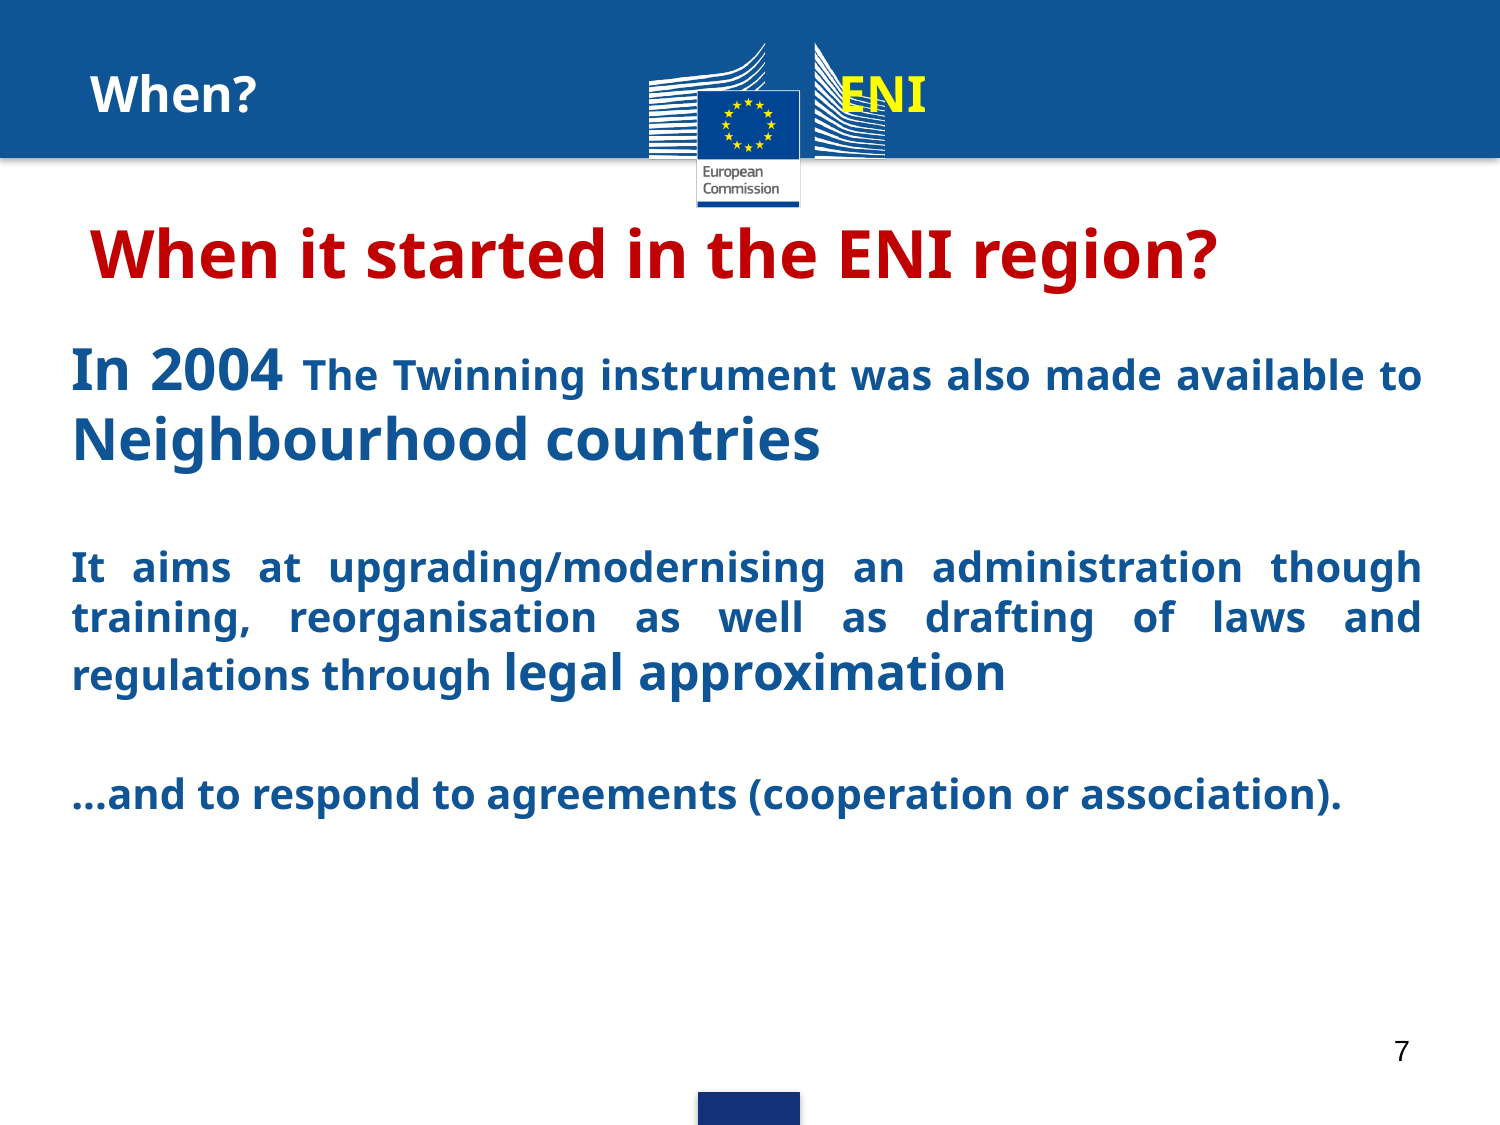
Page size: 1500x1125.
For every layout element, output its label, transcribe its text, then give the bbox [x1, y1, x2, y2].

list In 2004 The Twinning instrument was also made available to Neighbourhood countries It aims at upgrading/modernising an administration though training, reorganisation as well as drafting of laws and regulations through legal approximation ...and to respond to agreements (cooperation or association). [0, 324, 1439, 1100]
text_box When? ENI [74, 0, 1425, 185]
title When it started in the ENI region? [75, 185, 1425, 324]
slide_number 7 [1074, 1024, 1425, 1103]
